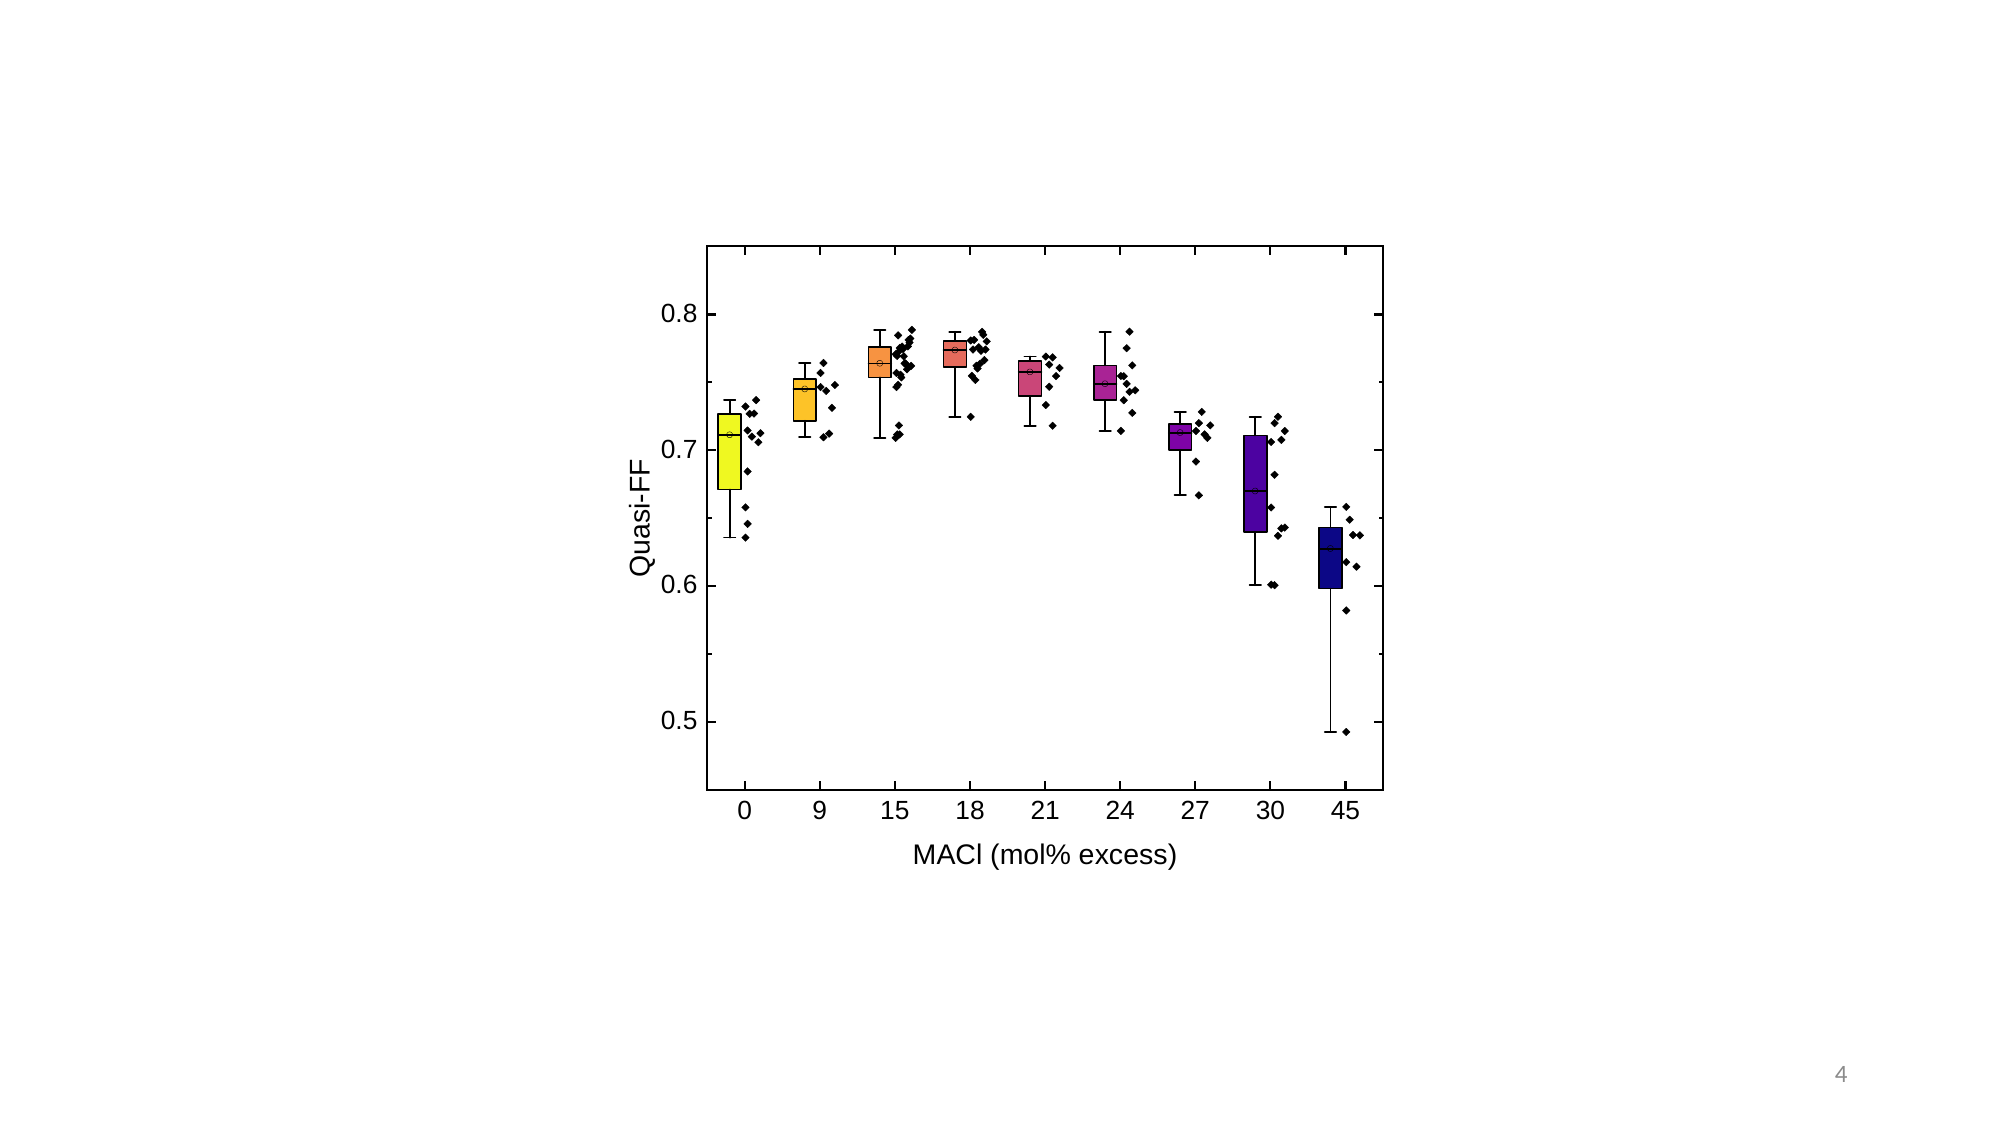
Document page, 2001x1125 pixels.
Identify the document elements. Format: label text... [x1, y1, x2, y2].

picture [577, 239, 1423, 886]
slide_number 4 [1412, 1042, 1863, 1103]
